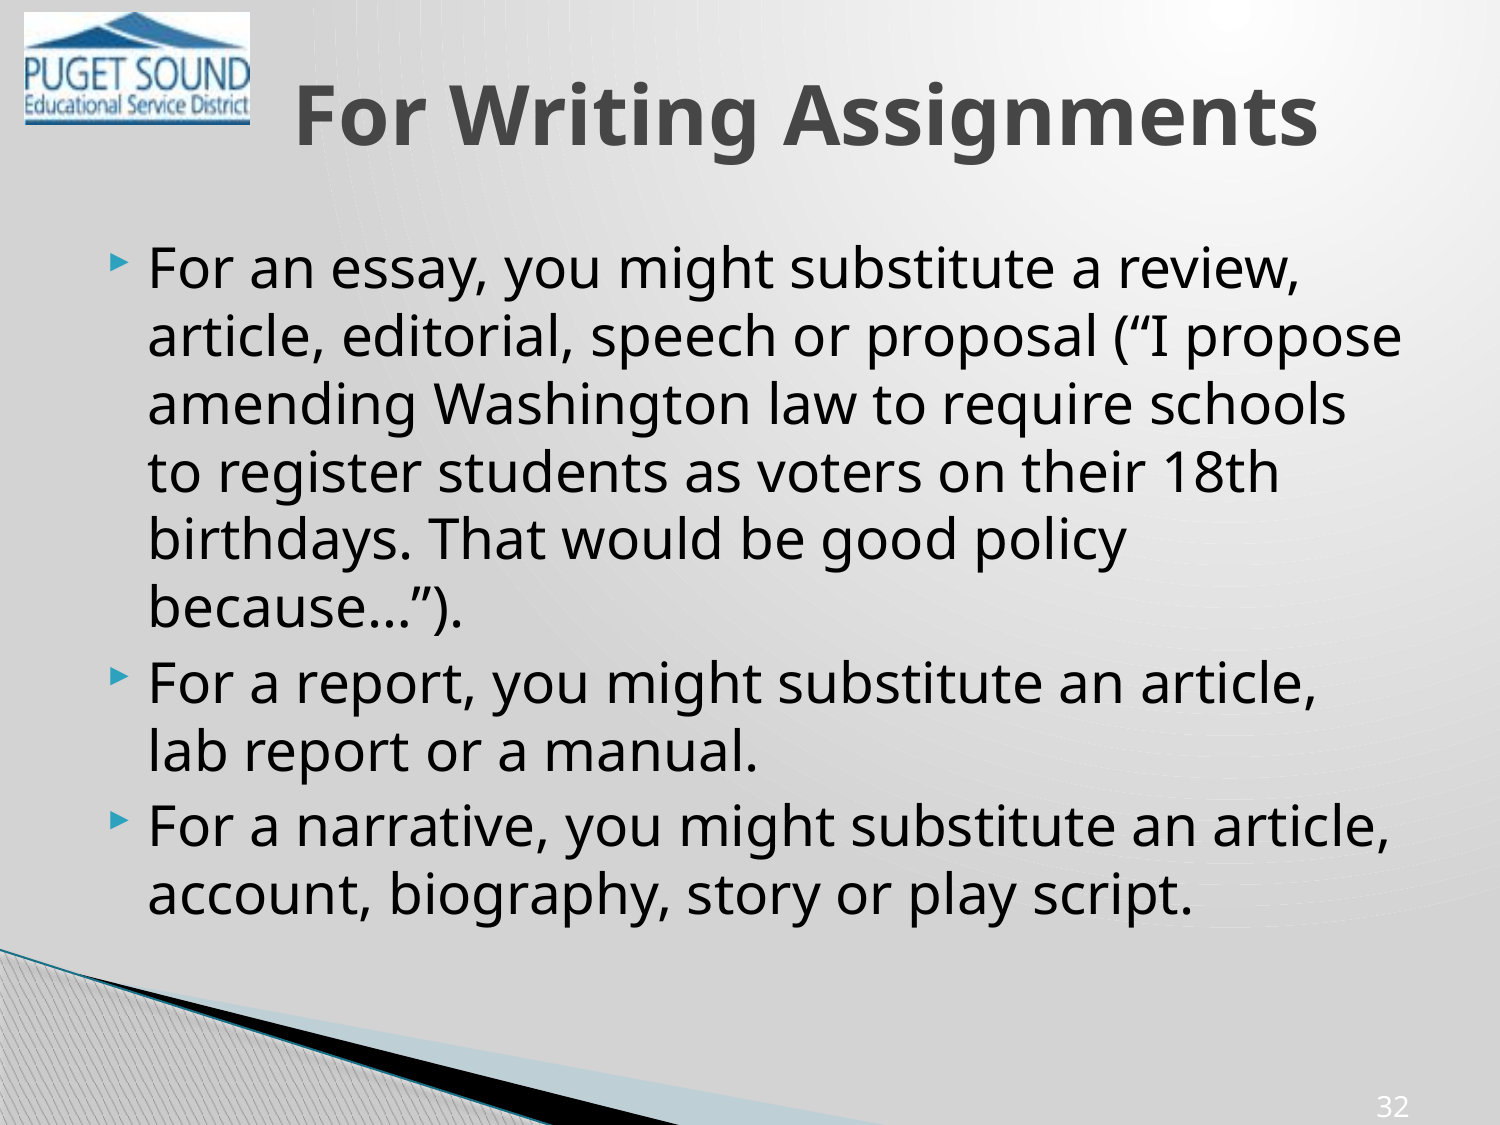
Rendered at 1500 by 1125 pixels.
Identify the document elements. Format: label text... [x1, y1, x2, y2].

list For an essay, you might substitute a review, article, editorial, speech or proposal (“I propose amending Washington law to require schools to register students as voters on their 18th birthdays. That would be good policy because…”). For a report, you might substitute an article, lab report or a manual. For a narrative, you might substitute an article, account, biography, story or play script. [75, 224, 1425, 986]
slide_number 32 [1074, 1081, 1425, 1123]
picture [24, 12, 250, 125]
title For Writing Assignments [278, 37, 1425, 188]
